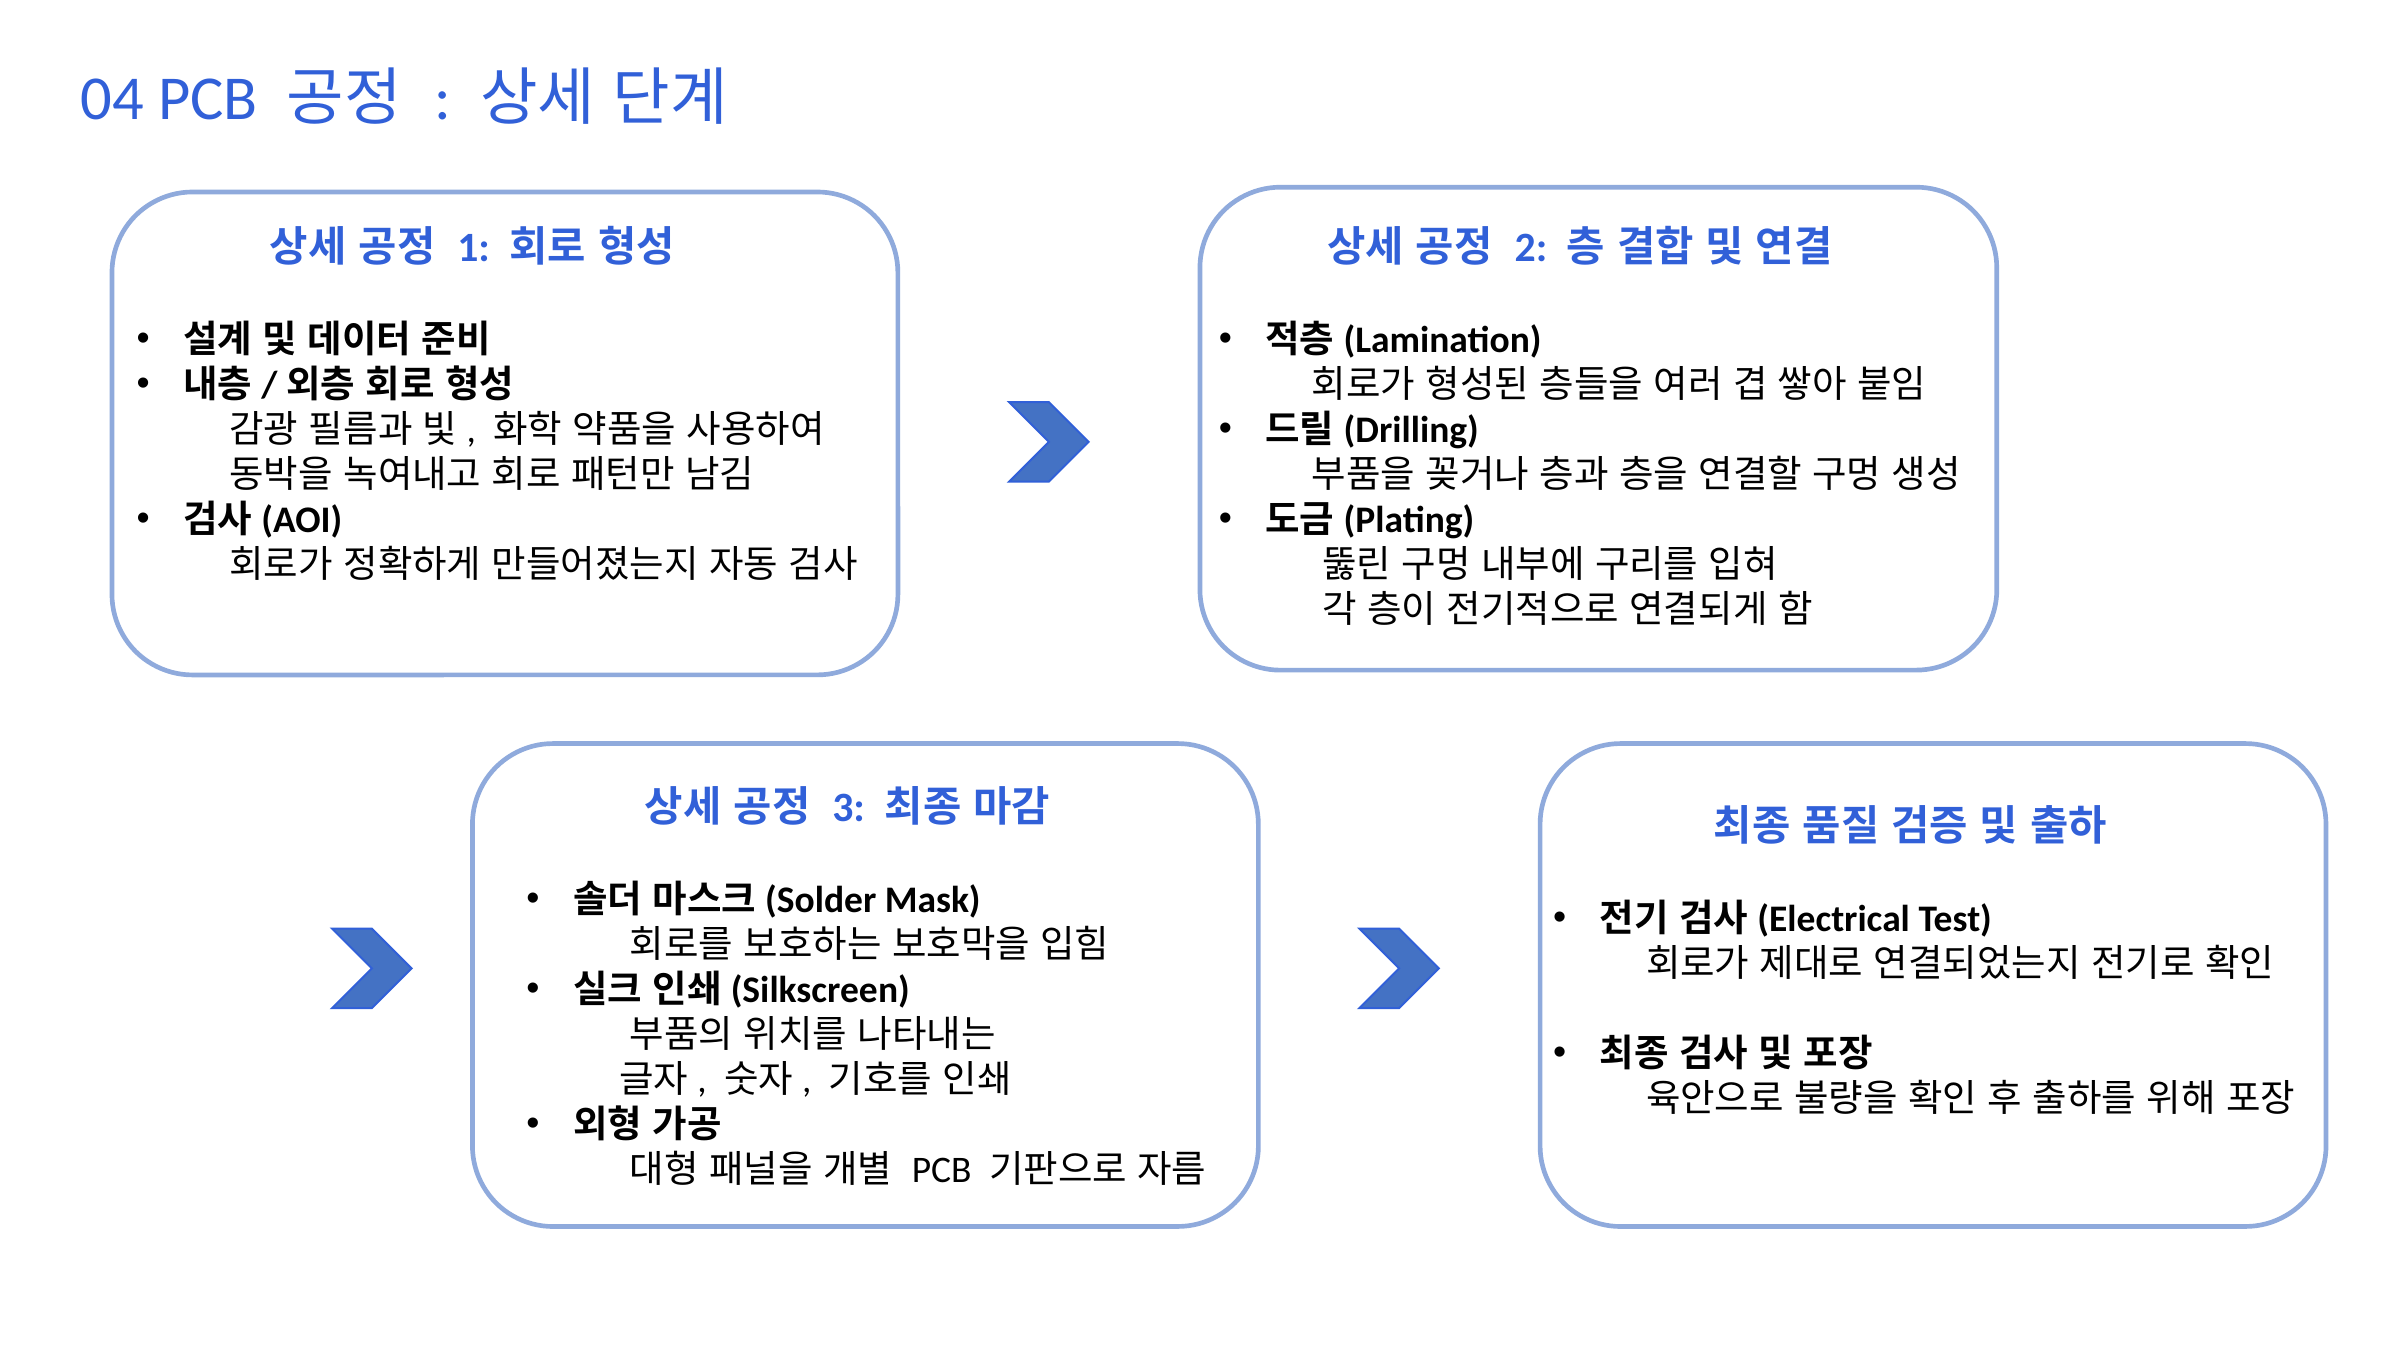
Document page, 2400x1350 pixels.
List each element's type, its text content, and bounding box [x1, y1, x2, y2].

text_box [1214, 638, 1982, 672]
text_box [1539, 1127, 2328, 1228]
text_box 상세 공정 3: 최종 마감 솔더 마스크(Solder Mask) 회로를 보호하는 보호막을 입힘 실크 인쇄(Silkscreen) 부품의 위치를 나타내는 글자, 숫자, 기호를 인쇄 외형 가공 대형 패널을 개별 PCB 기판으로 자름 [436, 772, 1259, 1198]
text_box [1006, 401, 1091, 483]
text_box [329, 927, 414, 1010]
text_box [490, 742, 1241, 772]
text_box 최종 품질 검증 및 출하 전기 검사(Electrical Test) 회로가 제대로 연결되었는지 전기로 확인 최종 검사 및 포장 육안으로 불량을 확인 후 출하를 위해 포장 [1463, 791, 2358, 1127]
text_box [1356, 927, 1441, 1010]
text_box [123, 638, 887, 676]
text_box [1220, 186, 1976, 212]
text_box [490, 1198, 1241, 1228]
text_box [137, 190, 873, 212]
text_box 상세 공정 1: 회로 형성 설계 및 데이터 준비 내층/외층 회로 형성 감광 필름과 빛, 화학 약품을 사용하여 동박을 녹여내고 회로 패턴만 남김 검사(AOI) 회로가 정확하게 만들어졌는지 자동 검사 [46, 212, 898, 638]
text_box 상세 공정 2: 층 결합 및 연결 적층(Lamination) 회로가 형성된 층들을 여러 겹 쌓아 붙임 드릴(Drilling) 부품을 꽂거나 층과 층을 연결할 구멍 생성 도금(Plating) 뚫린 구멍 내부에 구리를 입혀 각 층이 전기적으로 연결되게 함 [1129, 212, 2032, 638]
text_box 04 PCB 공정 : 상세 단계 [65, 49, 1286, 139]
text_box [1546, 742, 2320, 791]
